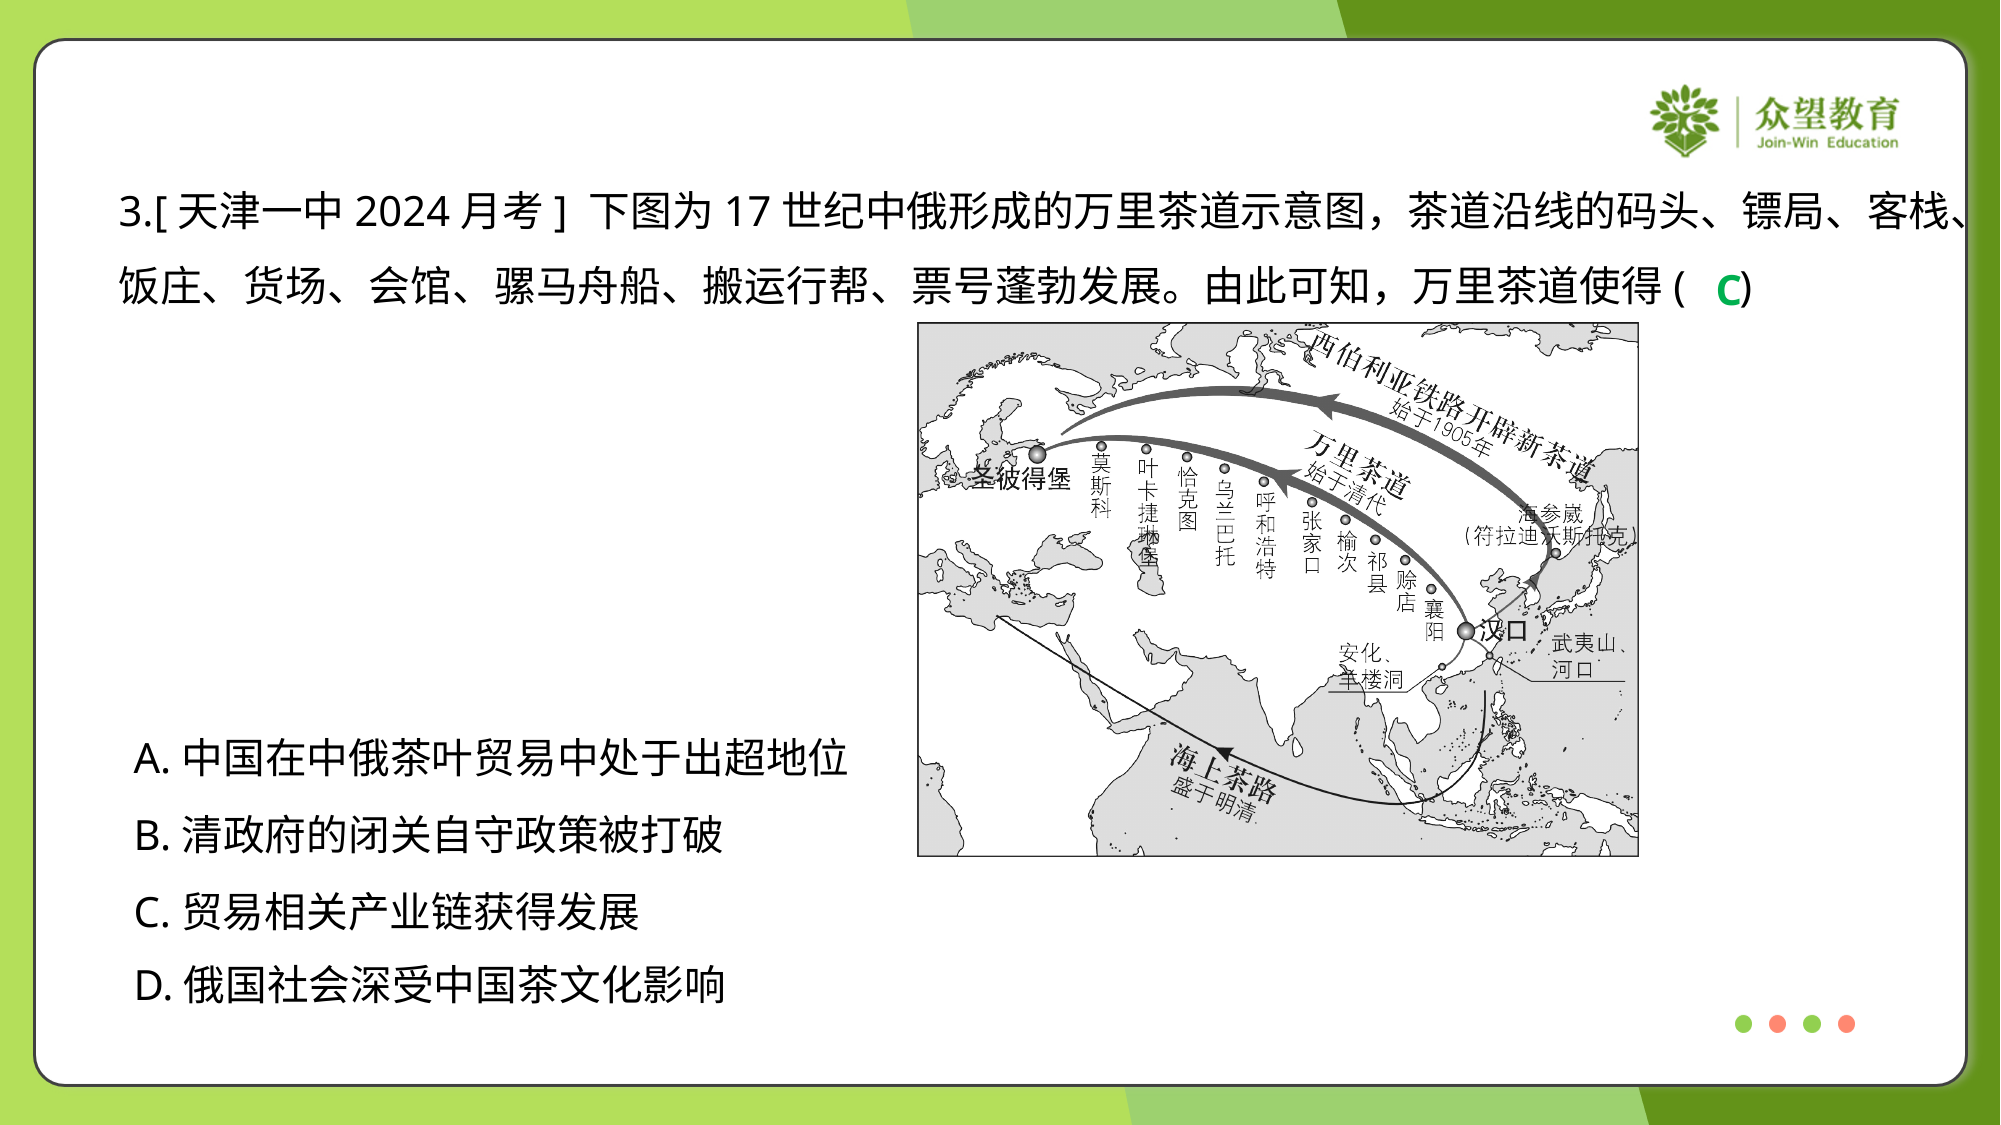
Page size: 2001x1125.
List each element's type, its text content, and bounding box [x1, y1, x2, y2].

text_box A.中国在中俄茶叶贸易中处于出超地位 B.清政府的闭关自守政策被打破 C.贸易相关产业链获得发展 D.俄国社会深受中国茶文化影响 [133, 706, 1161, 1002]
picture [0, 0, 2000, 1125]
text_box 3.[天津一中2024月考] 下图为17世纪中俄形成的万里茶道示意图，茶道沿线的码头、镖局、客栈、 饭庄、货场、会馆、骡马舟船、搬运行帮、票号蓬勃发展。由此可知，万里茶道使得( ) [118, 159, 1146, 448]
text_box C [1699, 242, 1758, 307]
